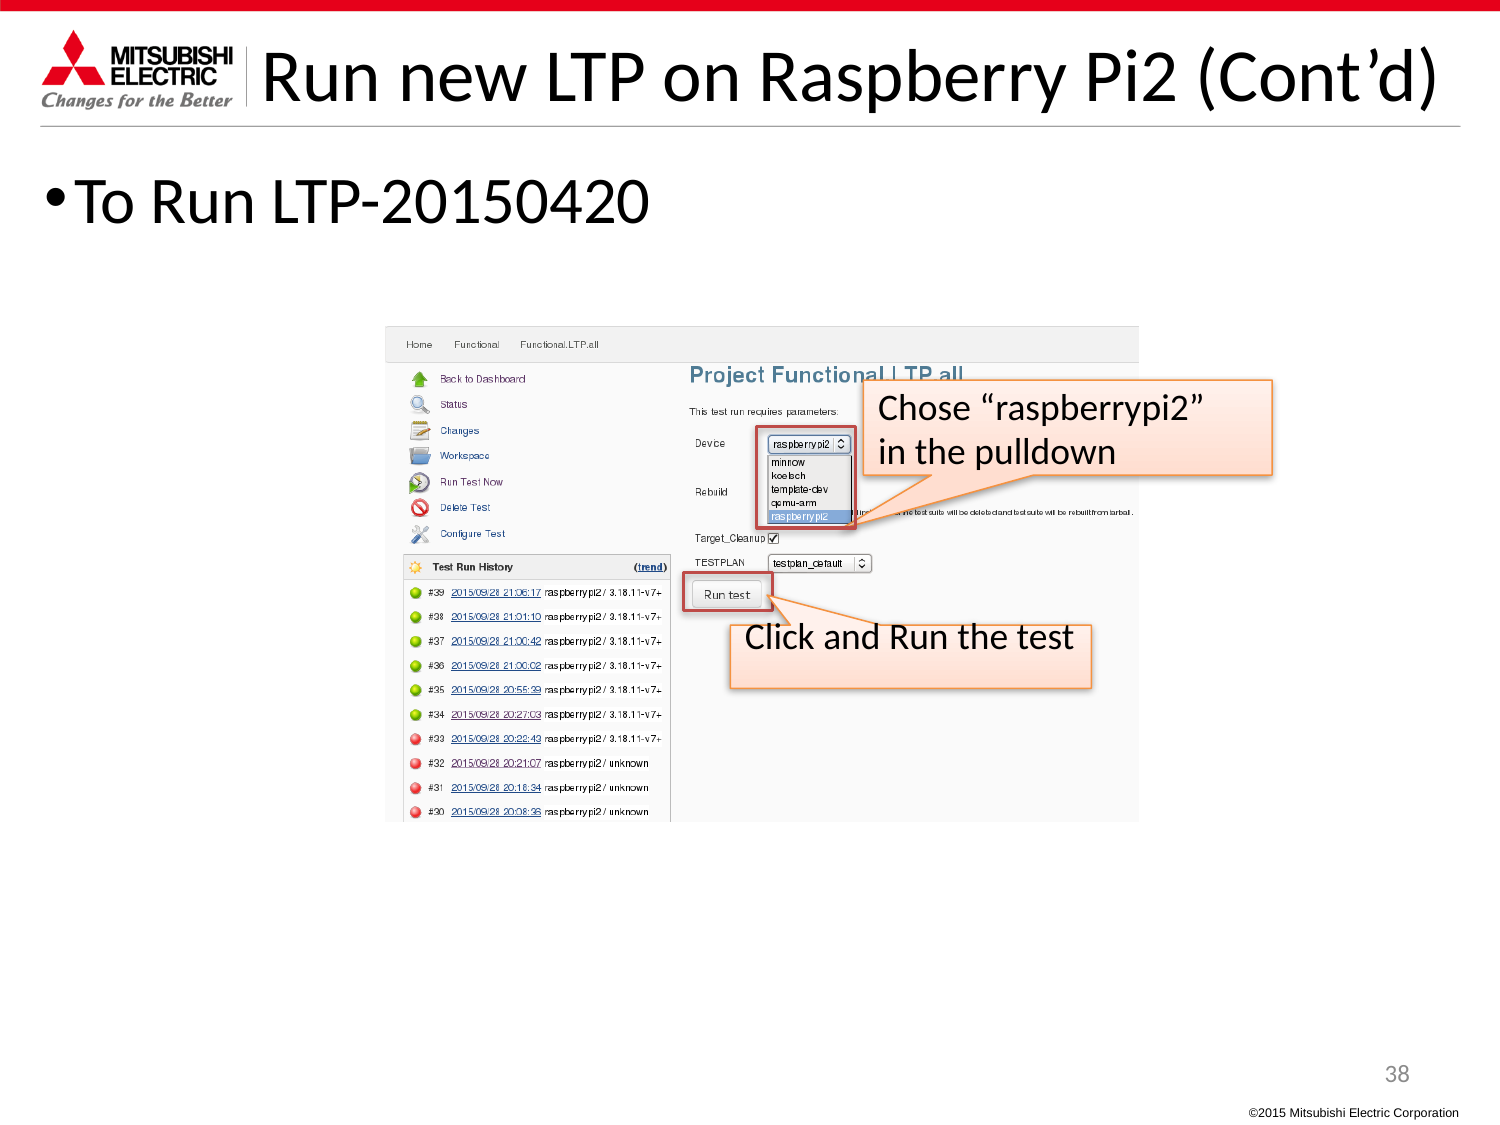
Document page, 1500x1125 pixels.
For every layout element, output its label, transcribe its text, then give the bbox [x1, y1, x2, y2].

title Run new LTP on Raspberry Pi2 (Cont’d) [242, 30, 1461, 112]
slide_number 38 [1074, 1042, 1425, 1103]
list To Run LTP-20150420 [29, 149, 1483, 1035]
picture [0, 0, 1500, 1125]
text_box Chose “raspberrypi2” in the pulldown [1143, 379, 1273, 476]
